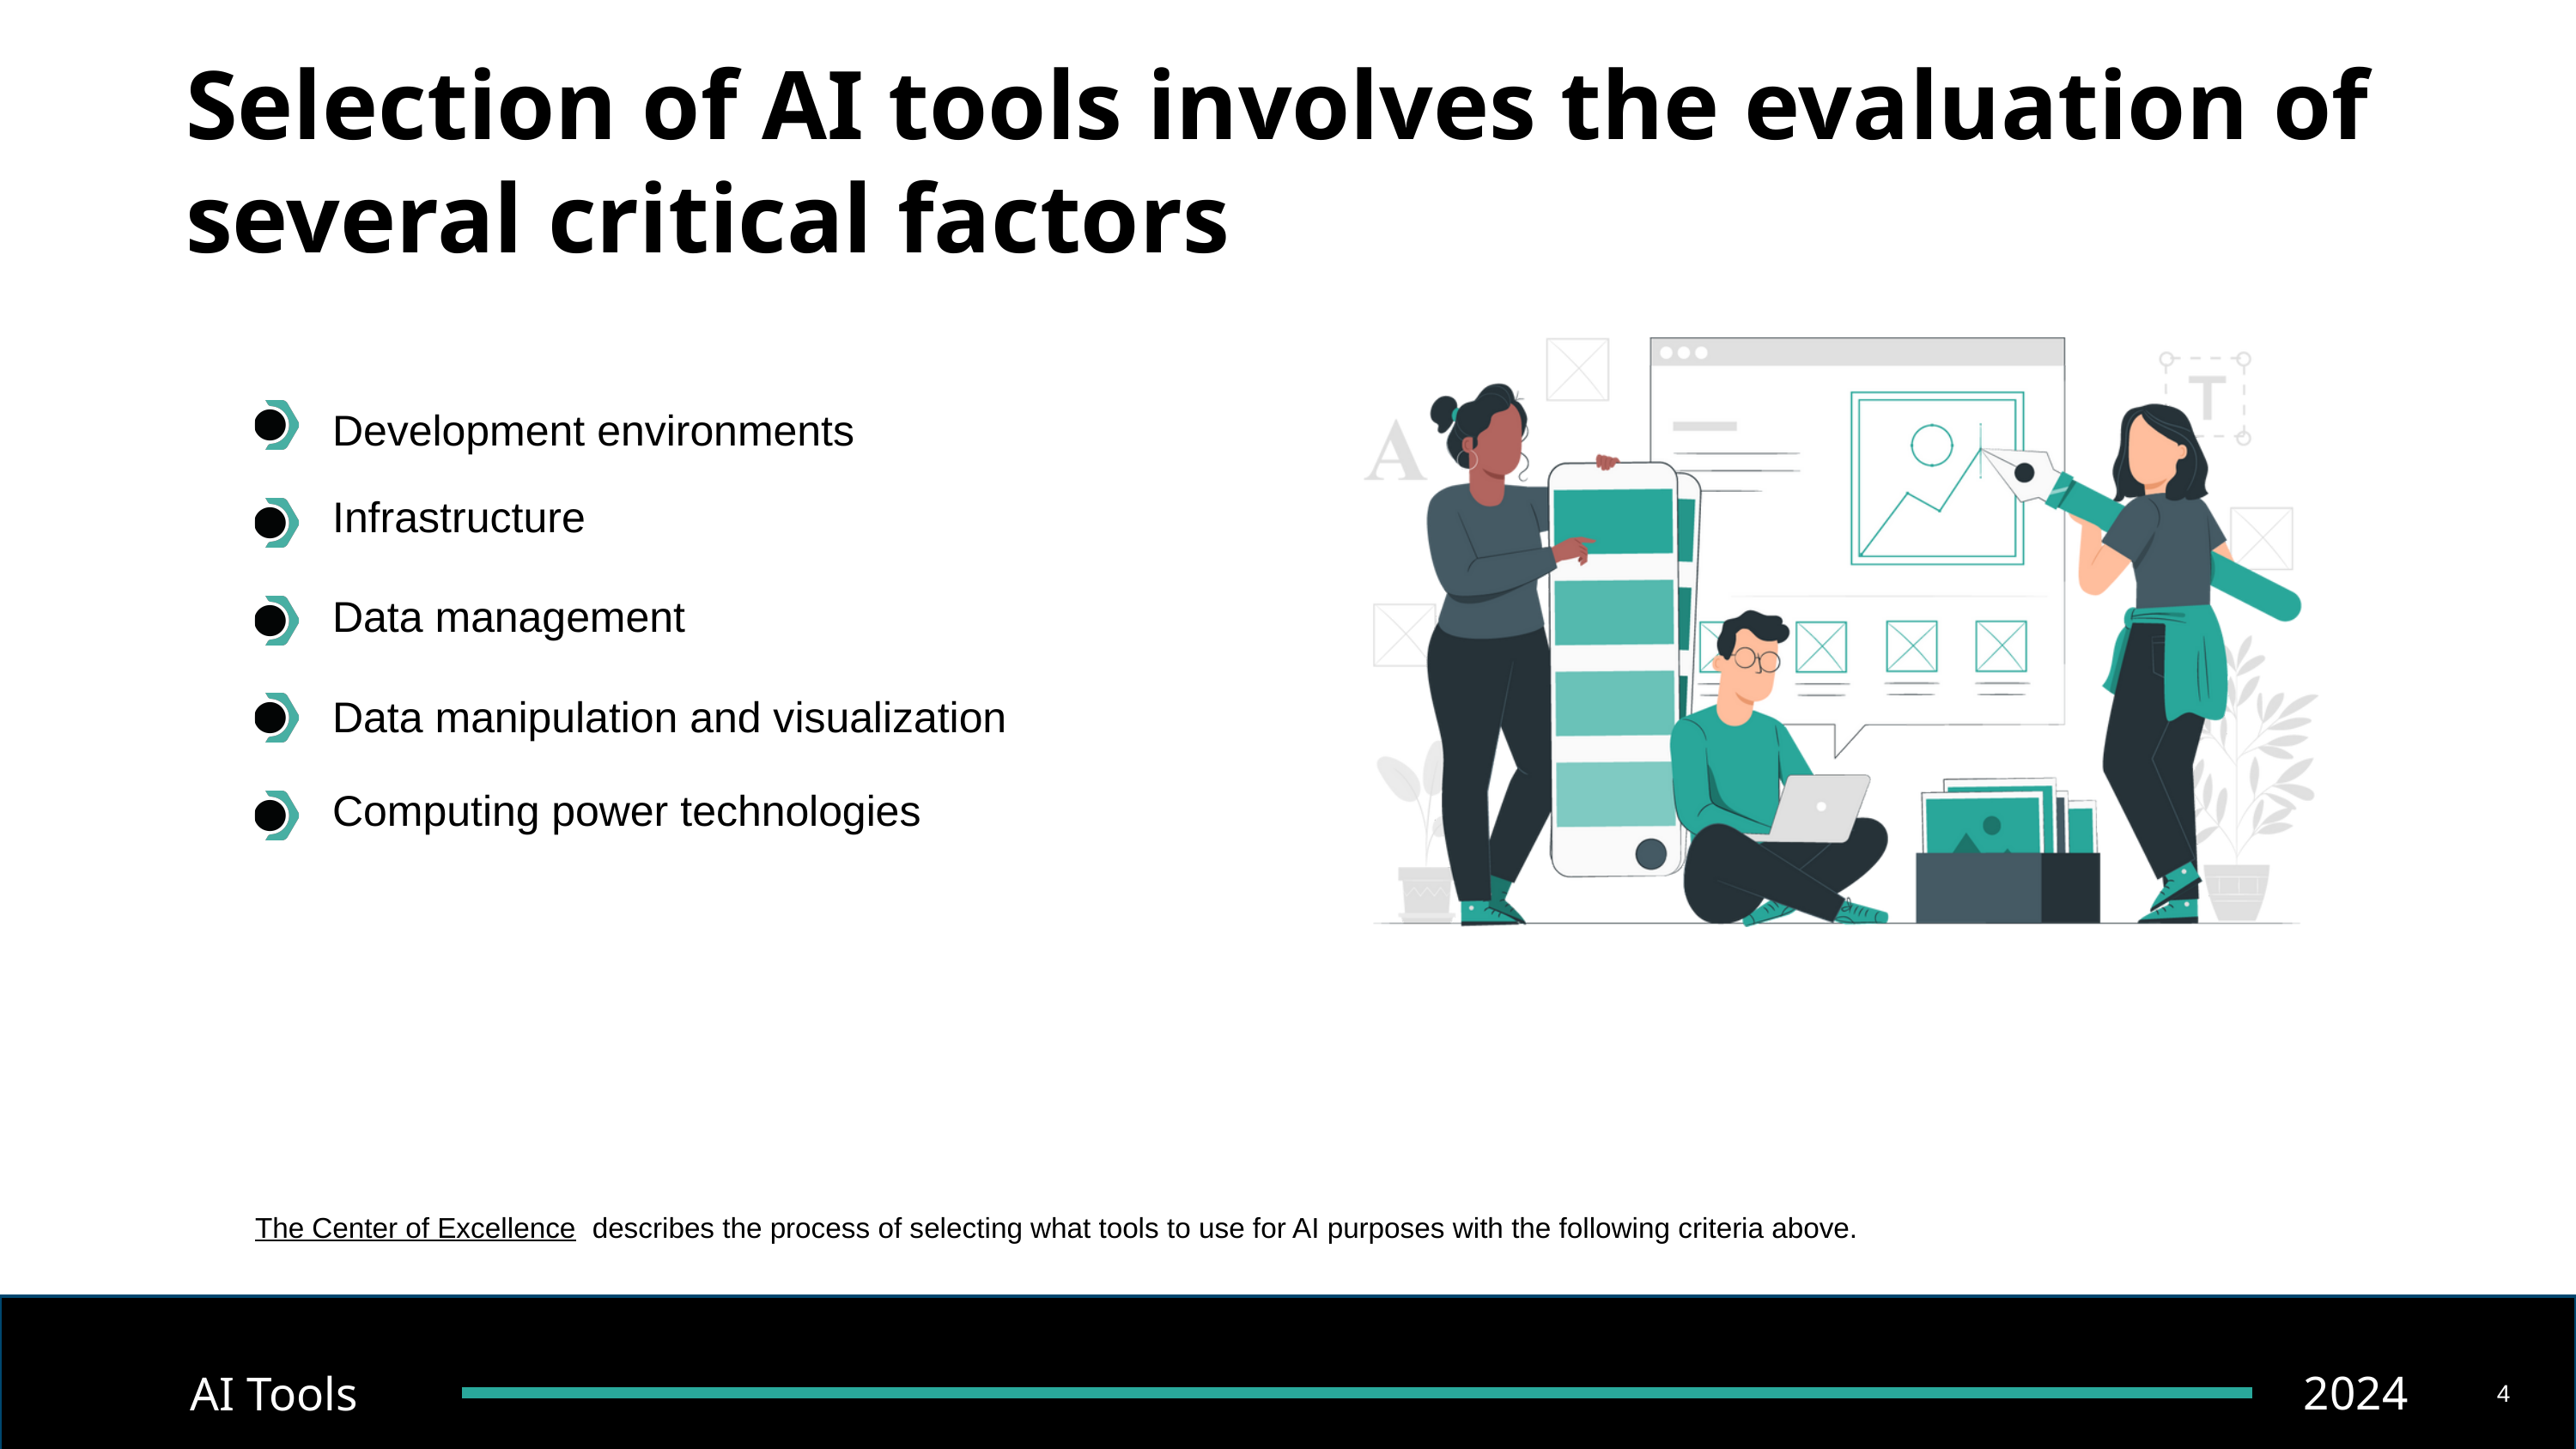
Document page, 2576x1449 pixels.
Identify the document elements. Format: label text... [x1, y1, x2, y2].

text_box [254, 791, 300, 840]
text_box The Center of Excellence describes the process of selecting what tools to use for AI purposes with the following criteria above. [255, 1199, 2243, 1244]
text_box Data management [332, 594, 1364, 641]
text_box Data manipulation and visualization [332, 694, 1364, 742]
text_box [254, 596, 300, 646]
text_box Development environments [332, 387, 1364, 455]
text_box [254, 498, 300, 548]
text_box Infrastructure [332, 494, 1364, 541]
text_box [254, 400, 300, 450]
text_box [1364, 337, 2319, 928]
title Selection of AI tools involves the evaluation of several critical factors [178, 37, 2398, 279]
text_box [254, 693, 300, 743]
text_box Computing power technologies [332, 788, 1364, 835]
